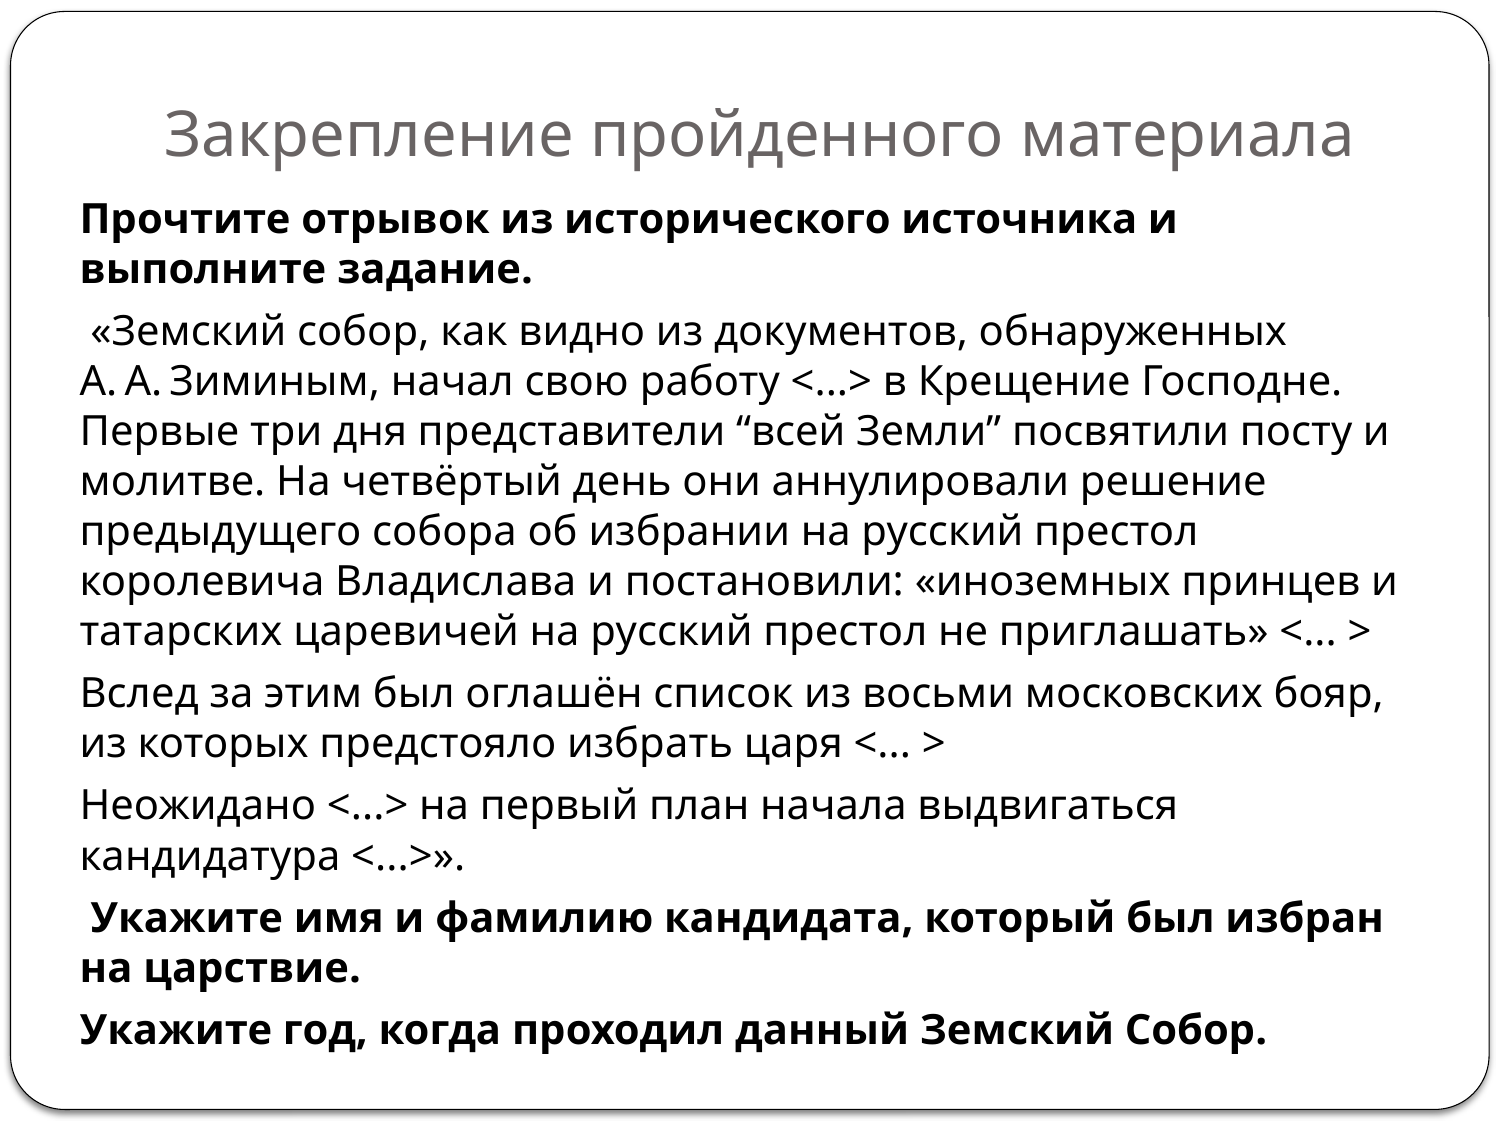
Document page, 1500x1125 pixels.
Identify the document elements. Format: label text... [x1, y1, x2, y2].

title Закрепление пройденного материала [150, 45, 1425, 184]
list Прочтите отрывок из исторического источника и выполните задание. «Земский собор, как видно из документов, обнаруженных А. А. Зиминым, начал свою работу <...> в Крещение Господне. Первые три дня представители “всей Земли” посвятили посту и молитве. На четвёртый день они аннулировали решение предыдущего собора об избрании на русский престол королевича Владислава и постановили: «иноземных принцев и татарских царевичей на русский престол не приглашать» <... > Вслед за этим был оглашён список из восьми московских бояр, из которых предстояло избрать царя <... > Неожидано <...> на первый план начала выдвигаться кандидатура <...>». Укажите имя и фамилию кандидата, который был избран на царствие. Укажите год, когда проходил данный Земский Собор. [64, 184, 1425, 988]
